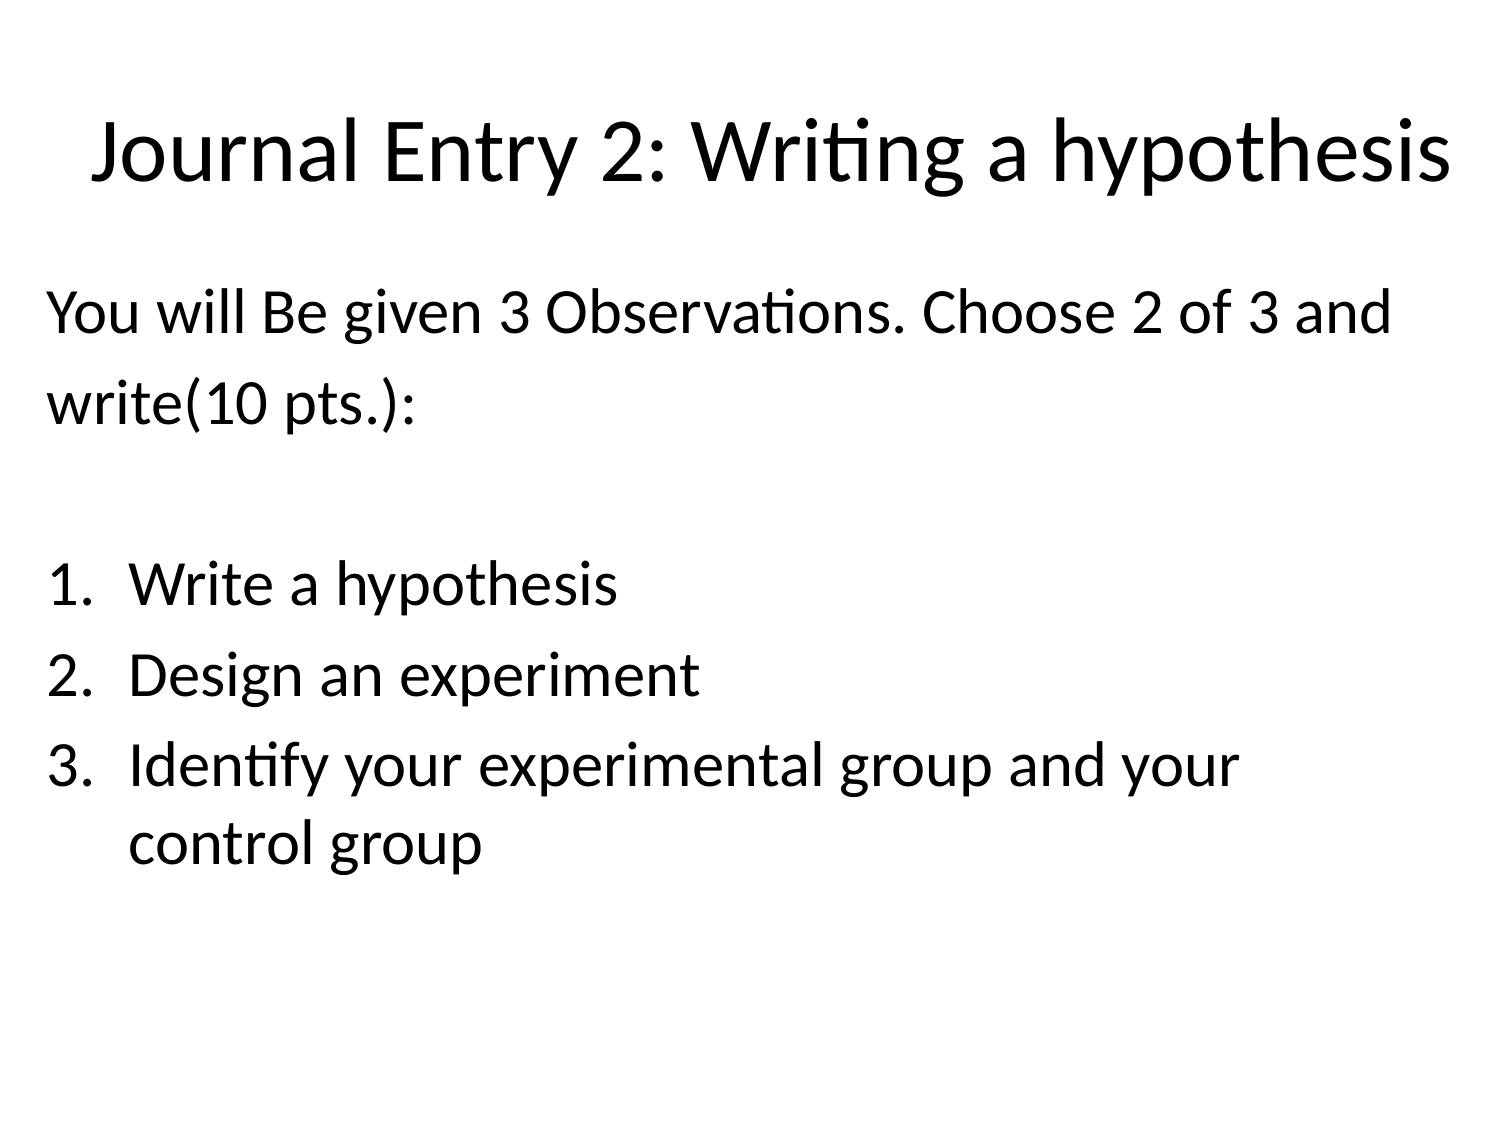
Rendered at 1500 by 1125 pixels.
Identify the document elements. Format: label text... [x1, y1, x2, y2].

title Journal Entry 2: Writing a hypothesis [75, 52, 1471, 237]
list You will Be given 3 Observations. Choose 2 of 3 and write(10 pts.): Write a hypothesis Design an experiment Identify your experimental group and your control group [31, 261, 1425, 1038]
